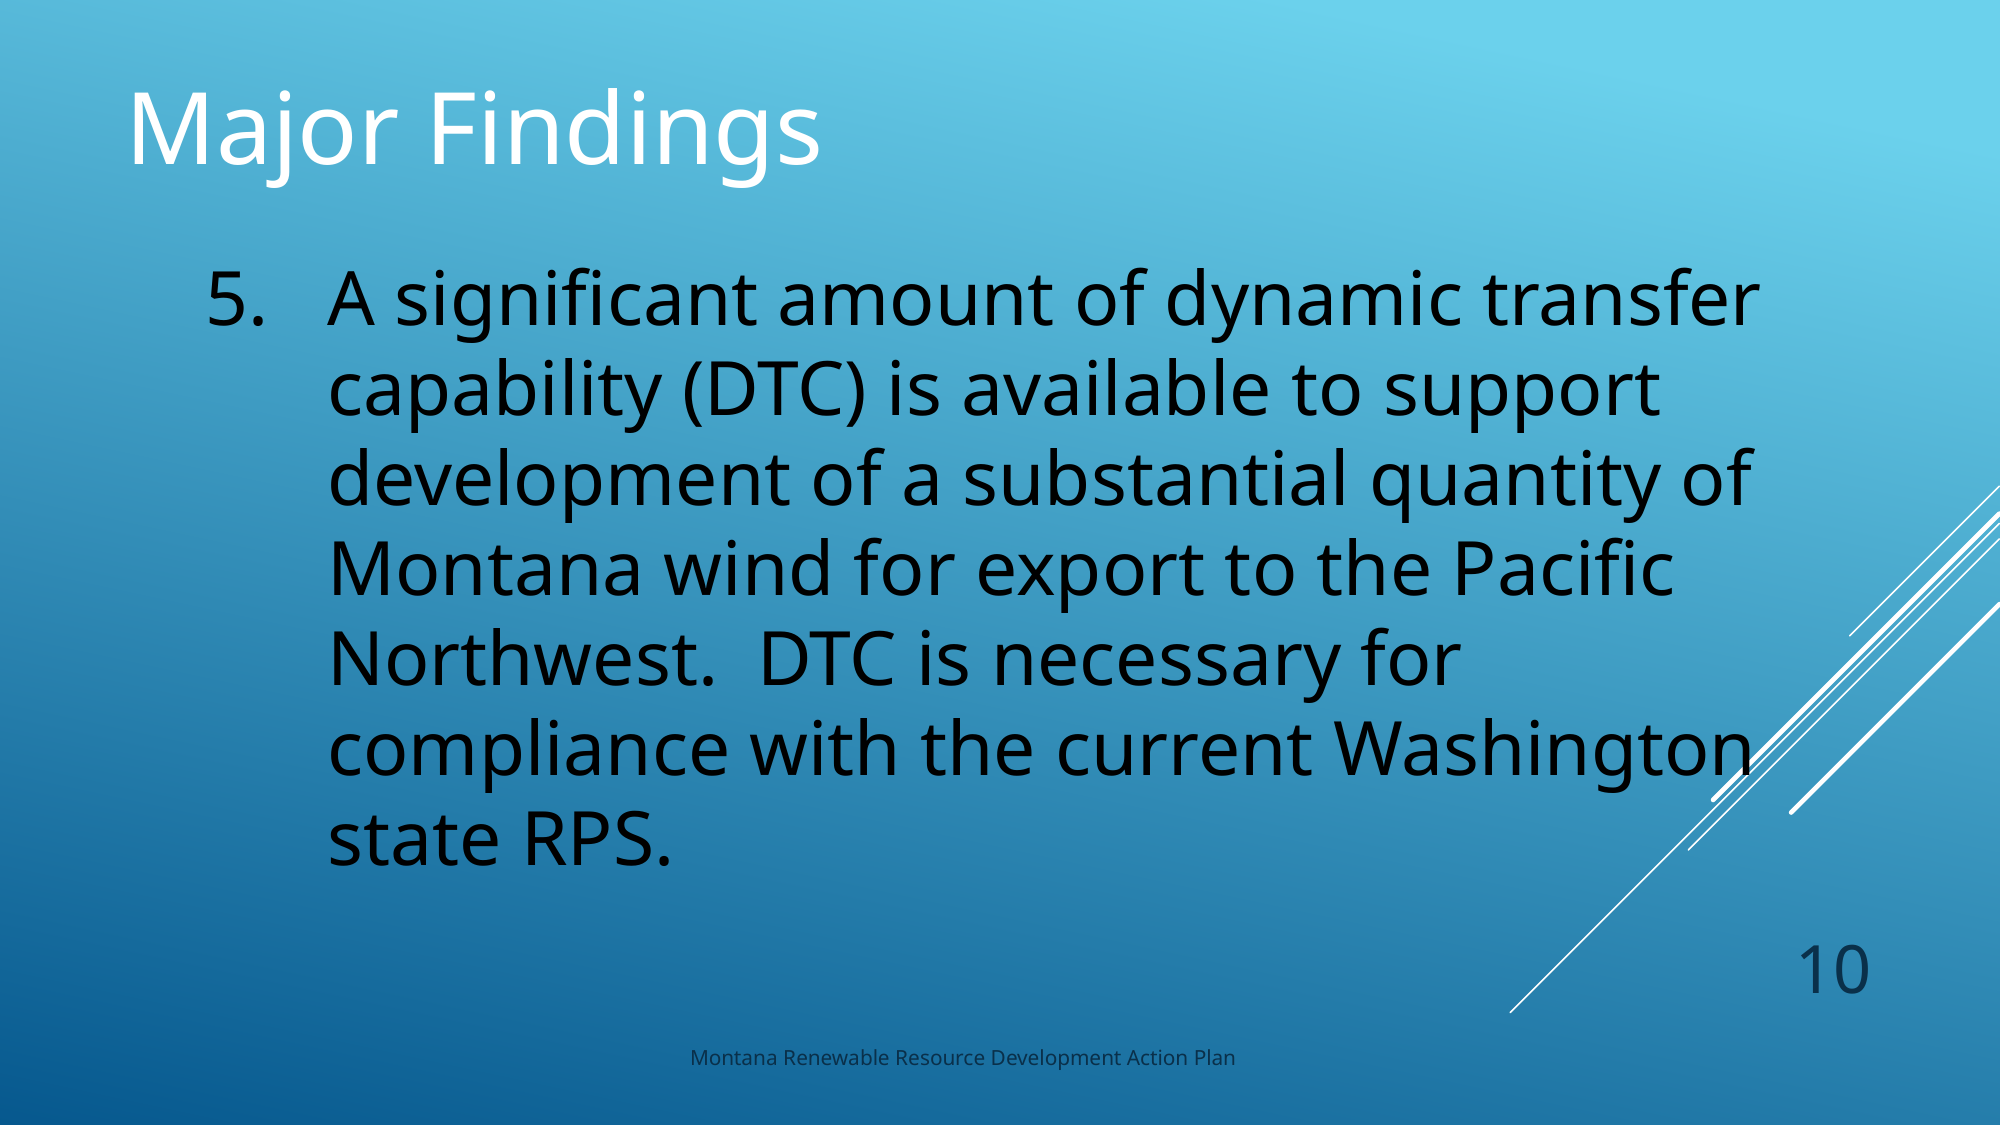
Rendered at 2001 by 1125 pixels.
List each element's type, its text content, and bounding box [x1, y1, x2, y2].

text_box A significant amount of dynamic transfer capability (DTC) is available to support development of a substantial quantity of Montana wind for export to the Pacific Northwest. DTC is necessary for compliance with the current Washington state RPS. [50, 243, 1835, 888]
slide_number 10 [1700, 915, 1888, 1025]
text_box Major Findings [110, 56, 1874, 192]
footer Montana Renewable Resource Development Action Plan [675, 1037, 1425, 1098]
